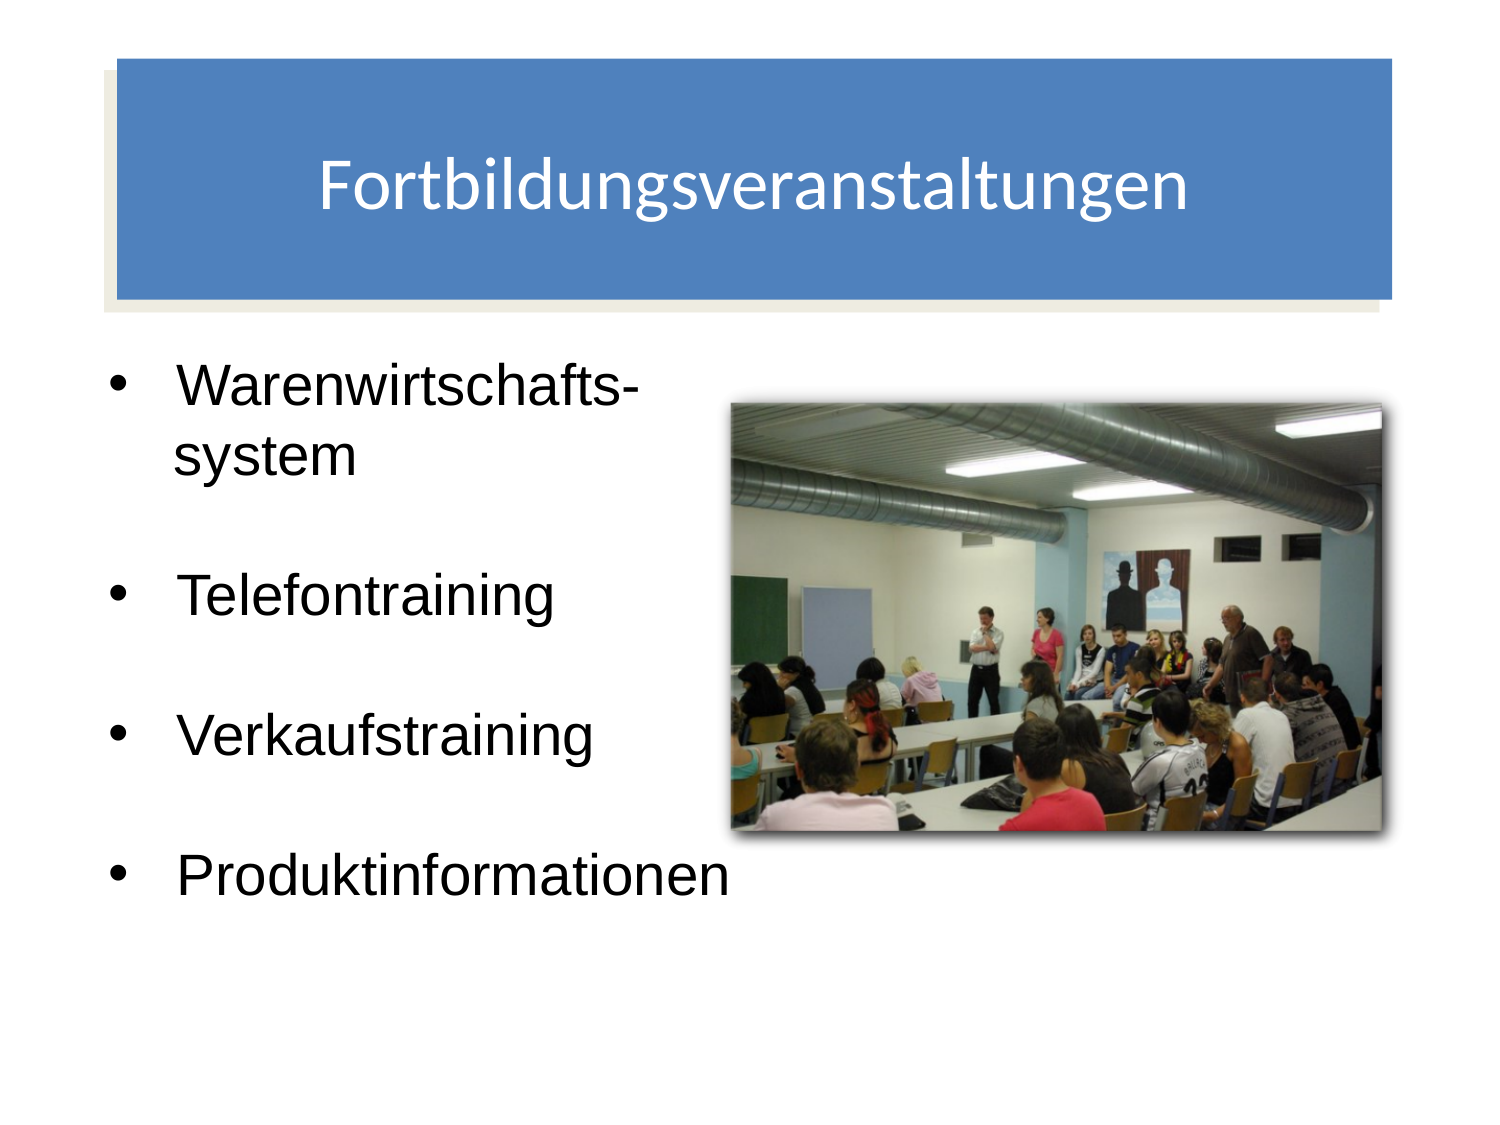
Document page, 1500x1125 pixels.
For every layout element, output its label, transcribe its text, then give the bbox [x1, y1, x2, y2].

picture [714, 386, 1407, 856]
text_box Warenwirtschafts- system Telefontraining Verkaufstraining Produktinformationen [93, 339, 751, 1015]
text_box Fortbildungsveranstaltungen [117, 58, 1393, 300]
